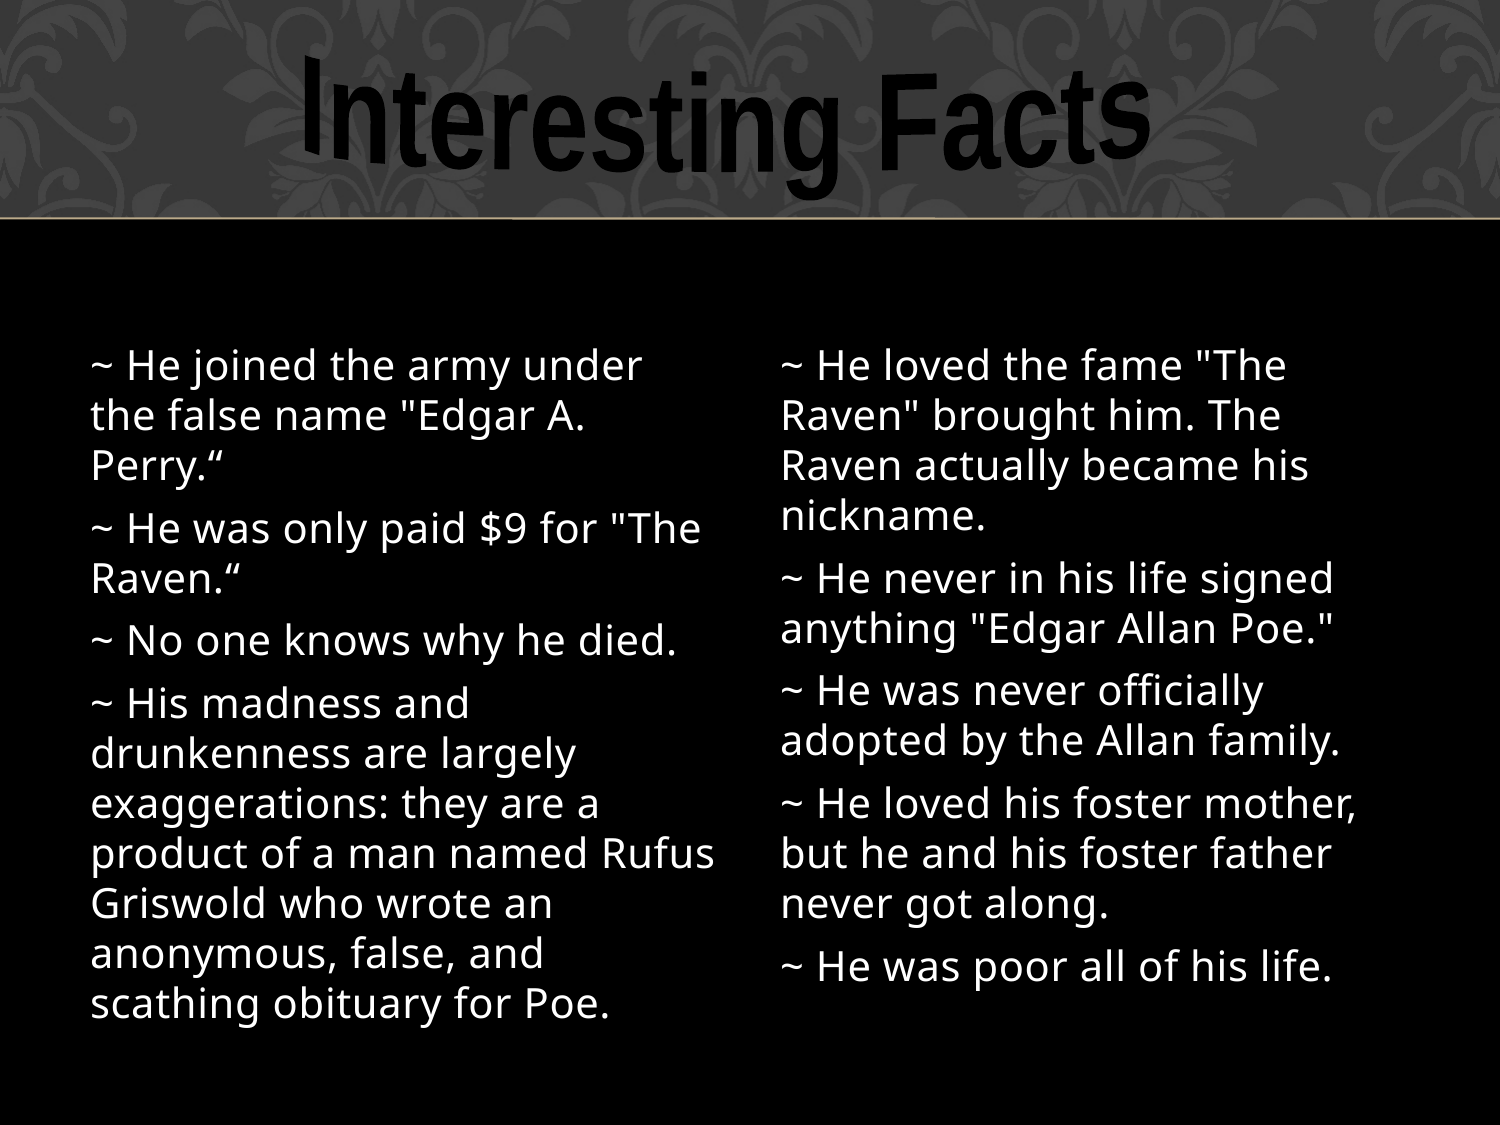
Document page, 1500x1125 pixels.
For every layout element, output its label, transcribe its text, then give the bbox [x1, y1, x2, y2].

list ~ He joined the army under the false name "Edgar A. Perry.“ ~ He was only paid $9 for "The Raven.“ ~ No one knows why he died. ~ His madness and drunkenness are largely exaggerations: they are a product of a man named Rufus Griswold who wrote an anonymous, false, and scathing obituary for Poe. [75, 331, 735, 989]
list ~ He loved the fame "The Raven" brought him. The Raven actually became his nickname. ~ He never in his life signed anything "Edgar Allan Poe." ~ He was never officially adopted by the Allan family. ~ He loved his foster mother, but he and his foster father never got along. ~ He was poor all of his life. [765, 331, 1425, 989]
